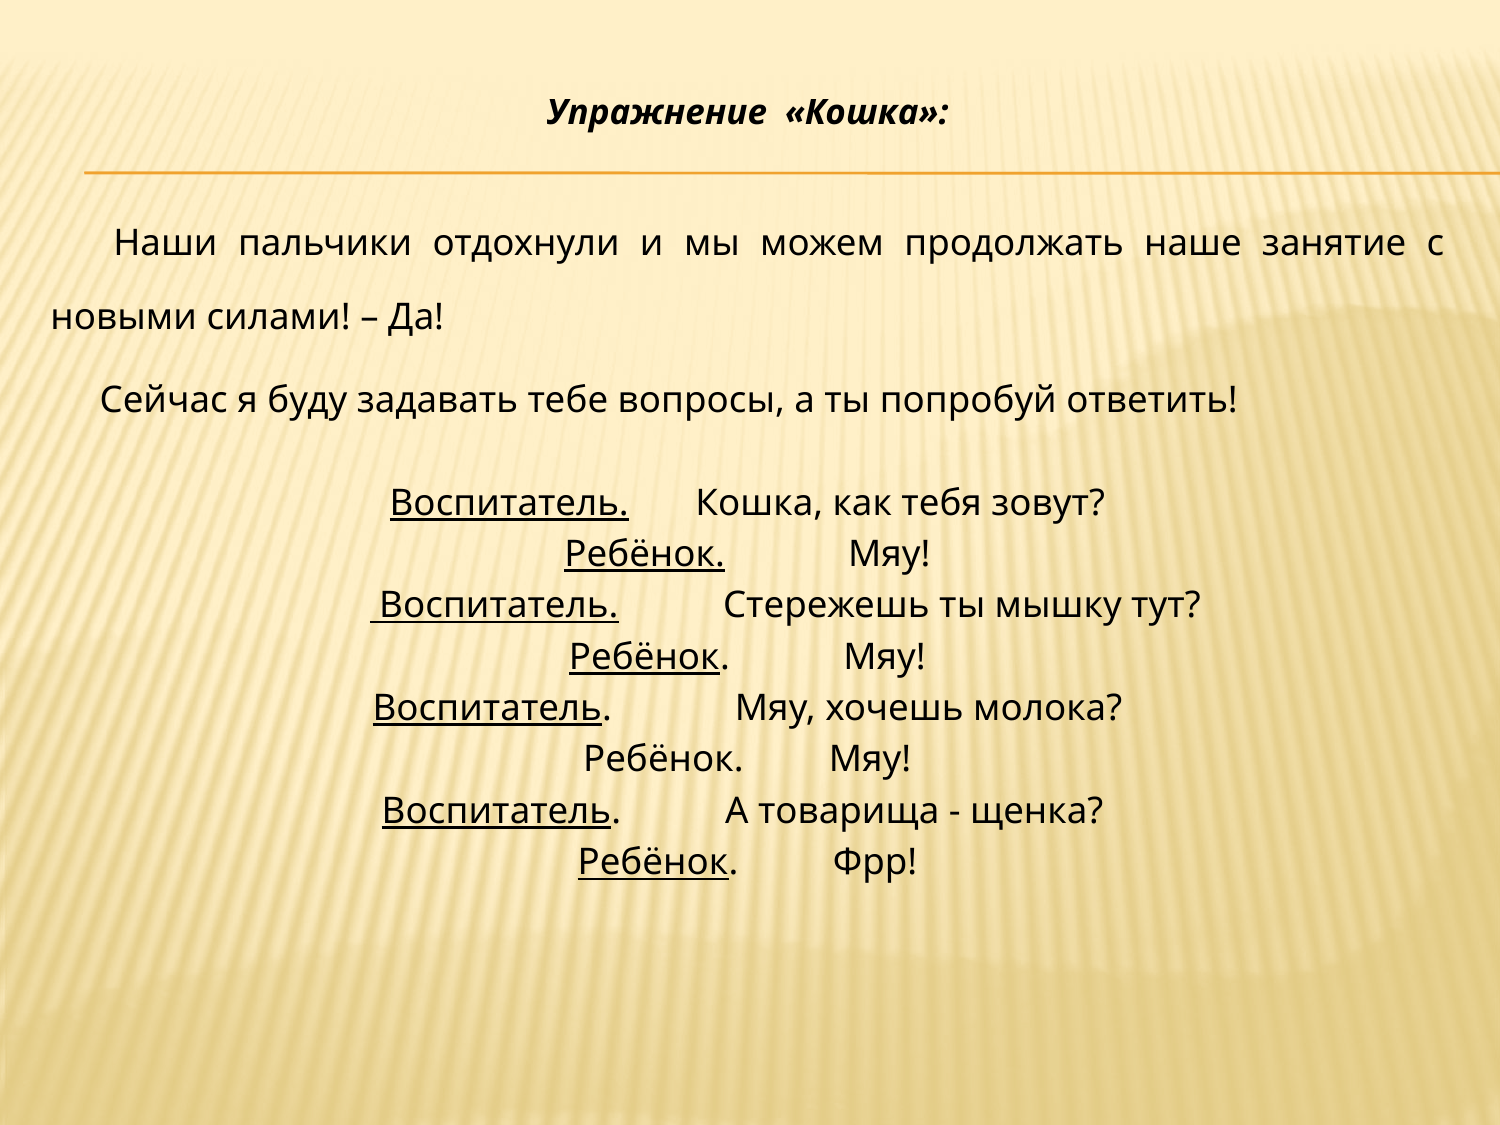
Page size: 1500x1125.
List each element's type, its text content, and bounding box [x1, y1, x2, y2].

list Упражнение «Кошка»: Наши пальчики отдохнули и мы можем продолжать наше занятие с новыми силами! – Да! Сейчас я буду задавать тебе вопросы, а ты попробуй ответить! Воспитатель. Кошка, как тебя зовут? Ребёнок. Мяу! Воспитатель. Стережешь ты мышку тут? Ребёнок. Мяу! Воспитатель. Мяу, хочешь молока? Ребёнок. Мяу! Воспитатель. А товарища - щенка? Ребёнок. Фрр! [35, 82, 1461, 904]
